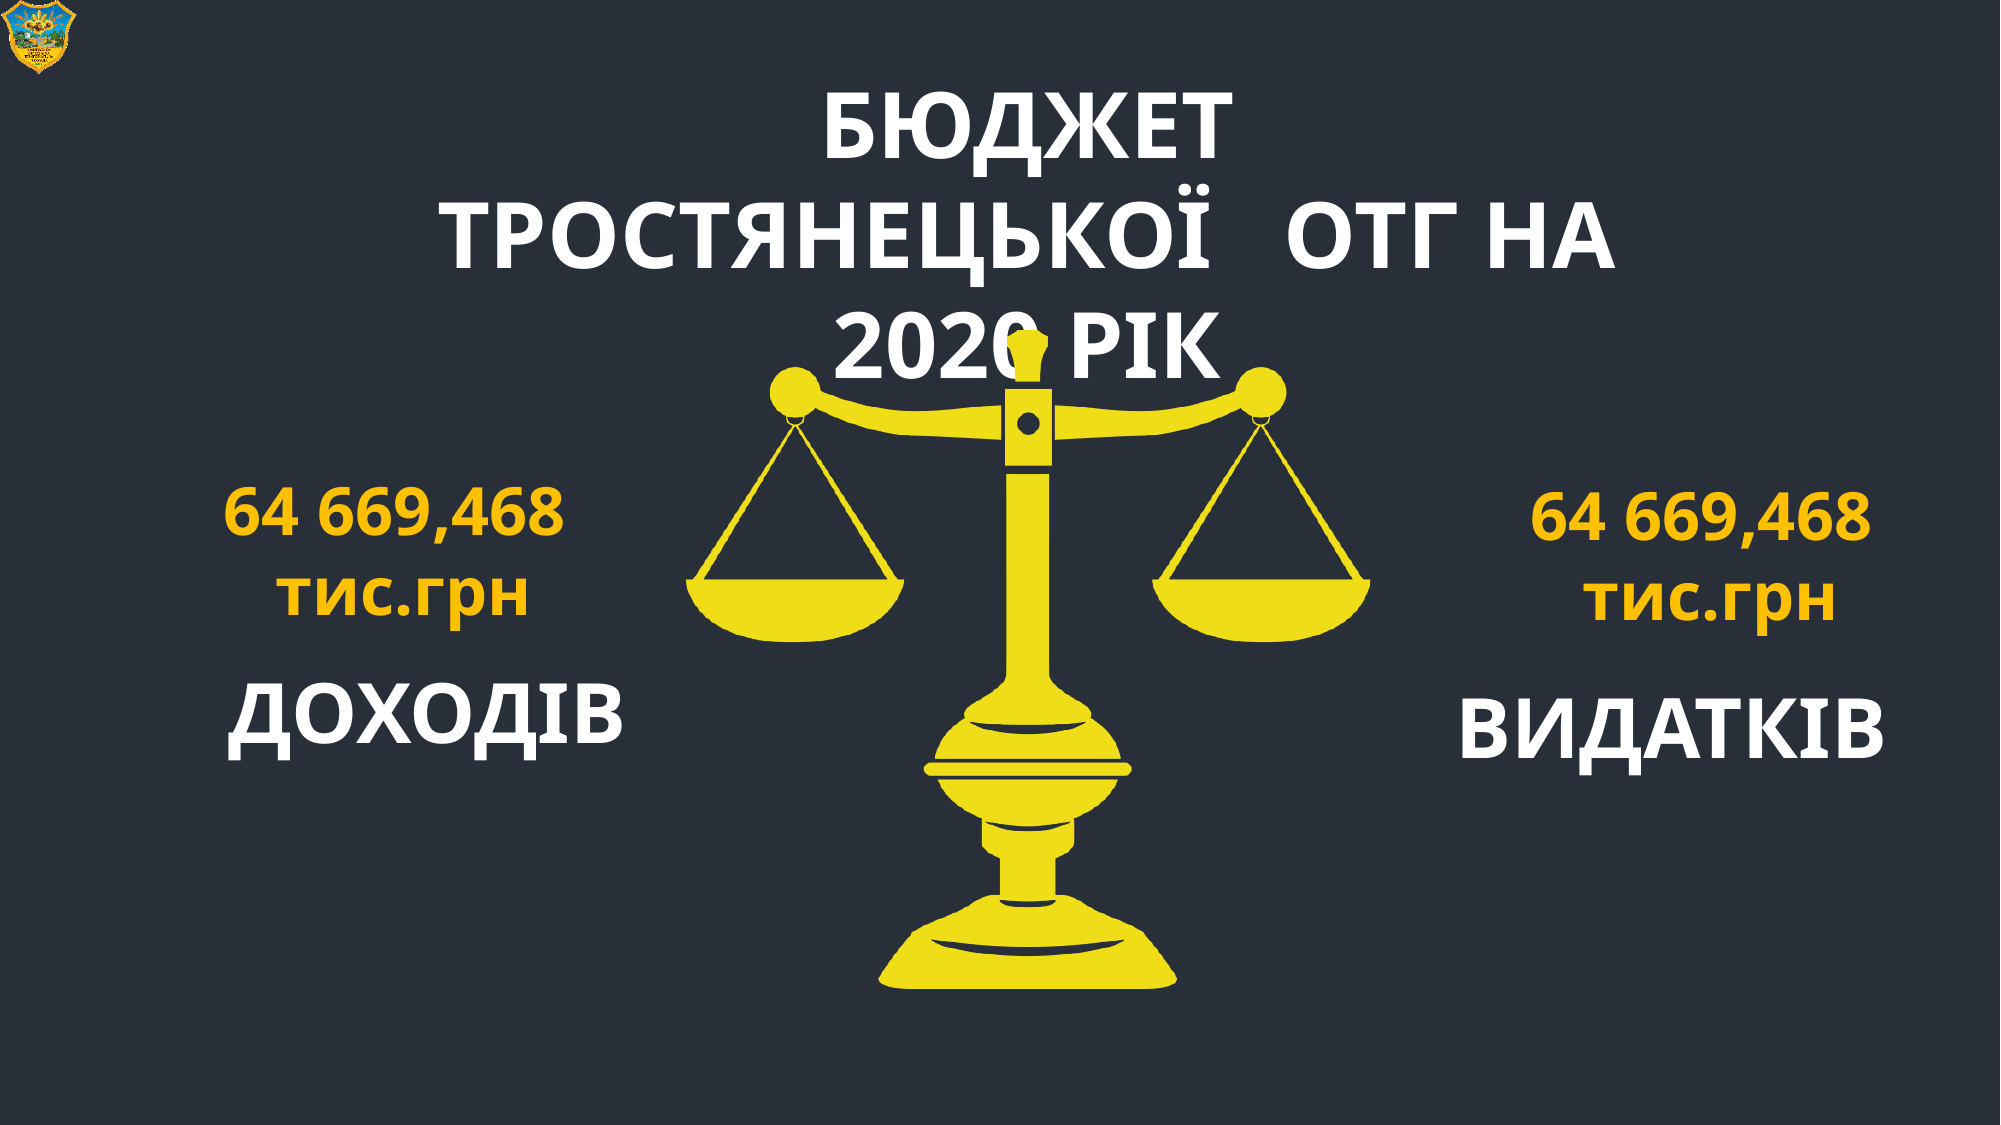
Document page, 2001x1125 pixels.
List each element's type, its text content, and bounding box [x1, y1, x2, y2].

text_box ДОХОДІВ [213, 652, 516, 768]
picture [0, 0, 77, 75]
picture [516, 147, 1535, 1095]
text_box 64 669,468 тис.грн [66, 461, 516, 637]
text_box 64 669,468 тис.грн [1535, 466, 2000, 642]
text_box БЮДЖЕТ ТРОСТЯНЕЦЬКОЇ ОТГ НА 2020 РІК [421, 59, 1633, 404]
text_box ВИДАТКІВ [1535, 668, 1922, 783]
